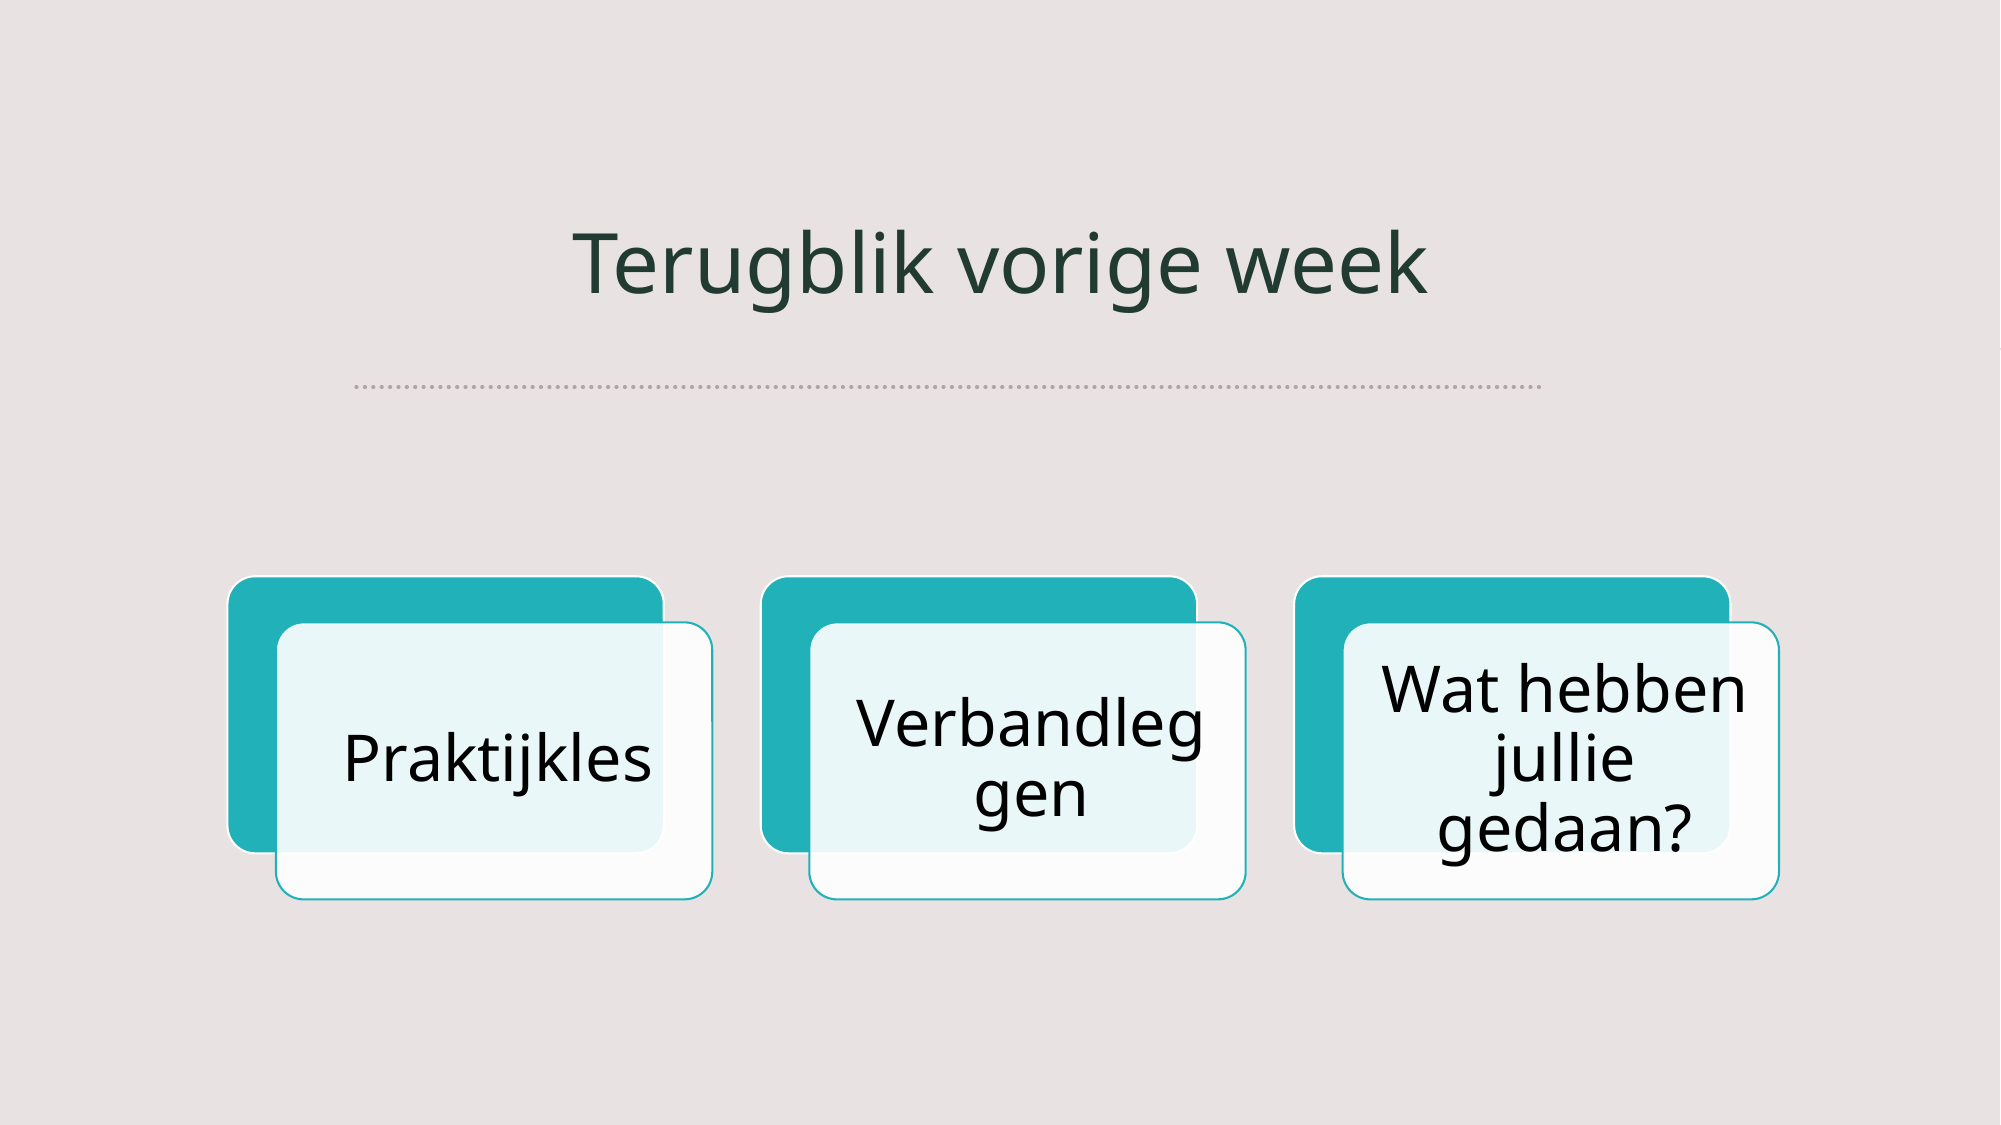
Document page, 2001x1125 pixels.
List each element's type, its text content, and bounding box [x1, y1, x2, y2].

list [227, 469, 1780, 1006]
text_box [0, 0, 2000, 1125]
title Terugblik vorige week [157, 154, 1845, 365]
